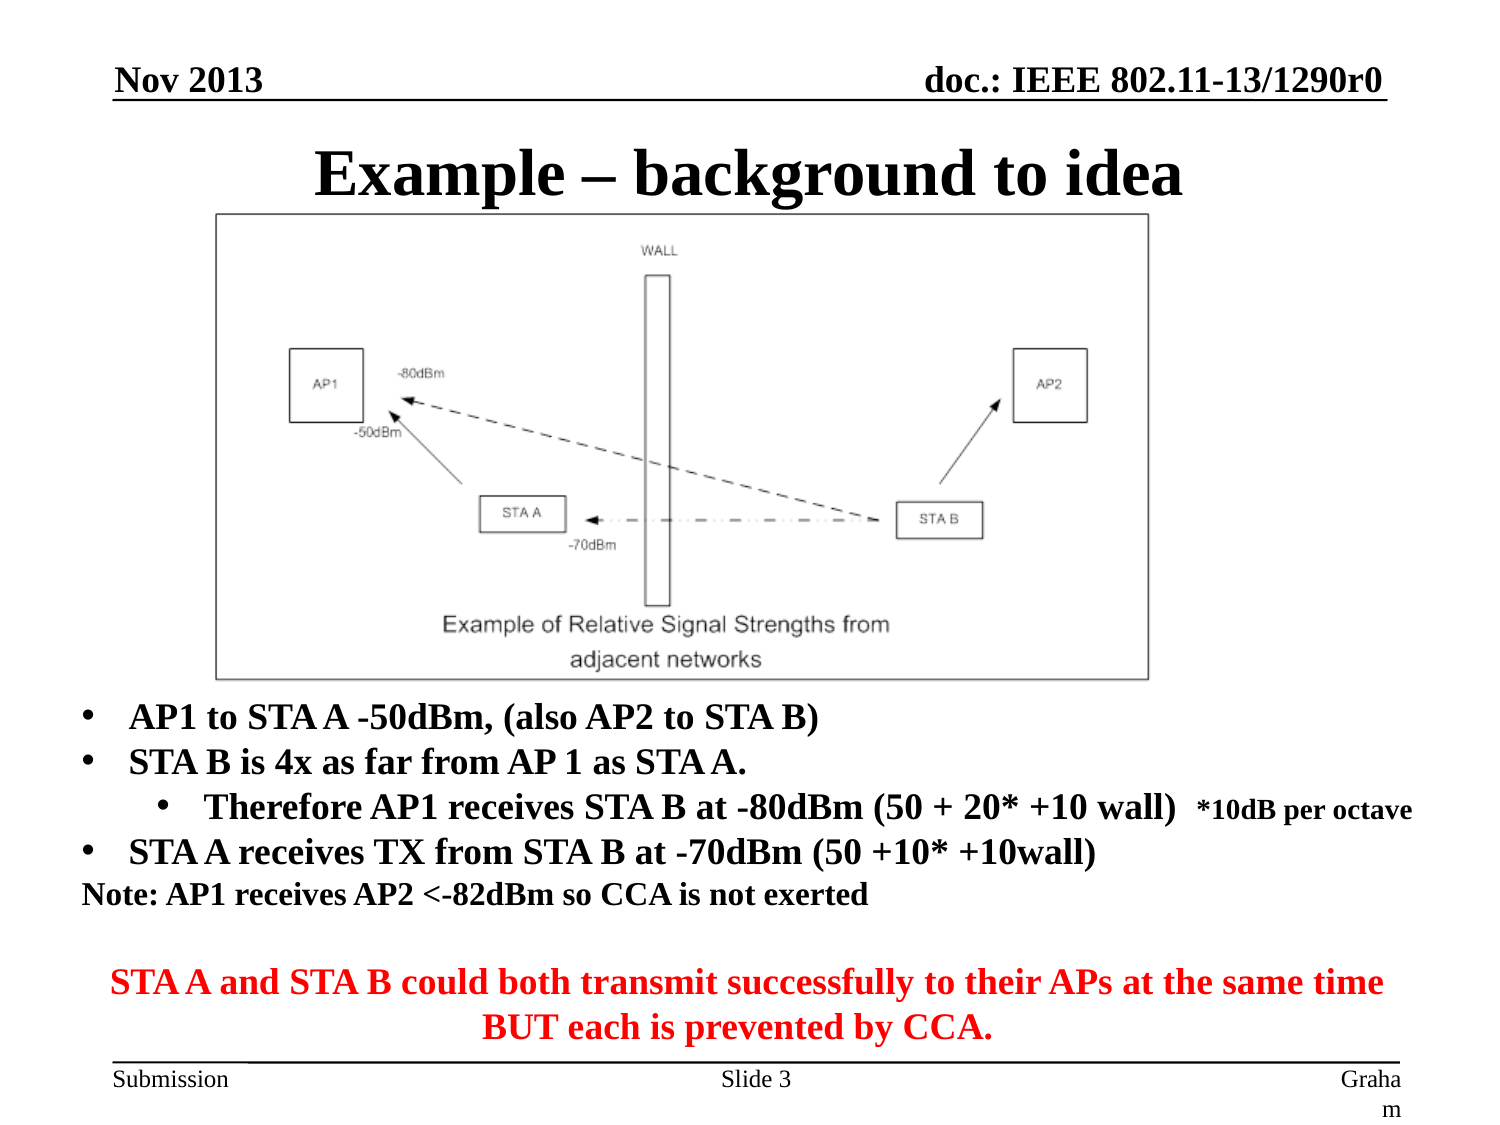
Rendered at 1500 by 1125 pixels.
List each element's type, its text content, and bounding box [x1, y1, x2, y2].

slide_number Slide 3 [712, 1061, 800, 1093]
title Example – background to idea [112, 112, 1388, 225]
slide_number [114, 54, 286, 101]
footer Graham Smith, DSP Group [1324, 1061, 1402, 1093]
picture [214, 212, 1155, 685]
text_box AP1 to STA A -50dBm, (also AP2 to STA B) STA B is 4x as far from AP 1 as STA A. Therefore AP1 receives STA B at -80dBm (50 + 20* +10 wall) *10dB per octave STA A receives TX from STA B at -70dBm (50 +10* +10wall) Note: AP1 receives AP2 <-82dBm so CCA is not exerted STA A and STA B could both transmit successfully to their APs at the same time BUT each is prevented by CCA. [66, 684, 1428, 1054]
